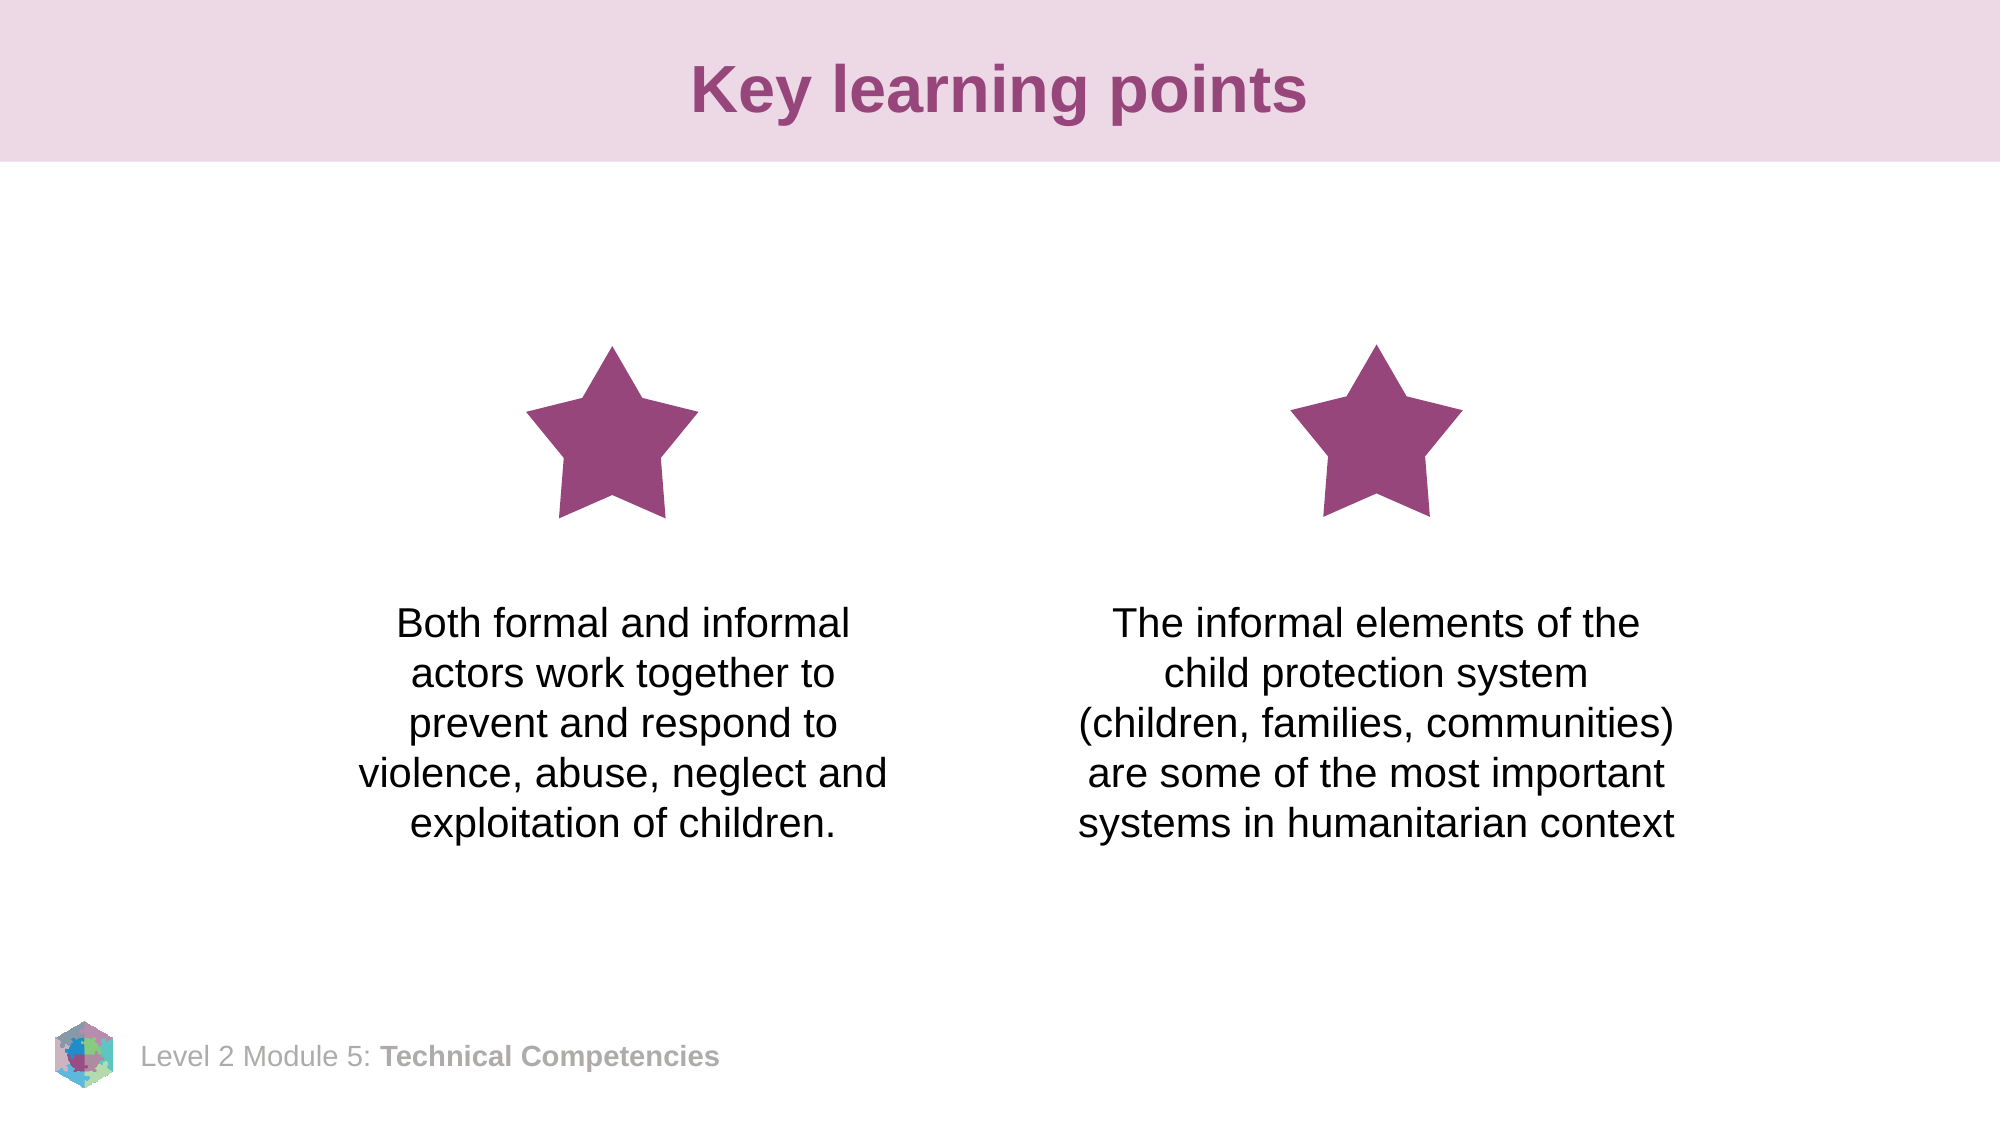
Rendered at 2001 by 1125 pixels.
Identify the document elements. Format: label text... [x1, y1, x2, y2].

text_box [526, 346, 699, 519]
picture [55, 1021, 113, 1088]
text_box The informal elements of the child protection system (children, families, communities) are some of the most important systems in humanitarian context [1060, 588, 1693, 854]
text_box [1290, 344, 1463, 517]
title Key learning points [137, 19, 1863, 163]
text_box Both formal and informal actors work together to prevent and respond to violence, abuse, neglect and exploitation of children. [327, 588, 920, 854]
